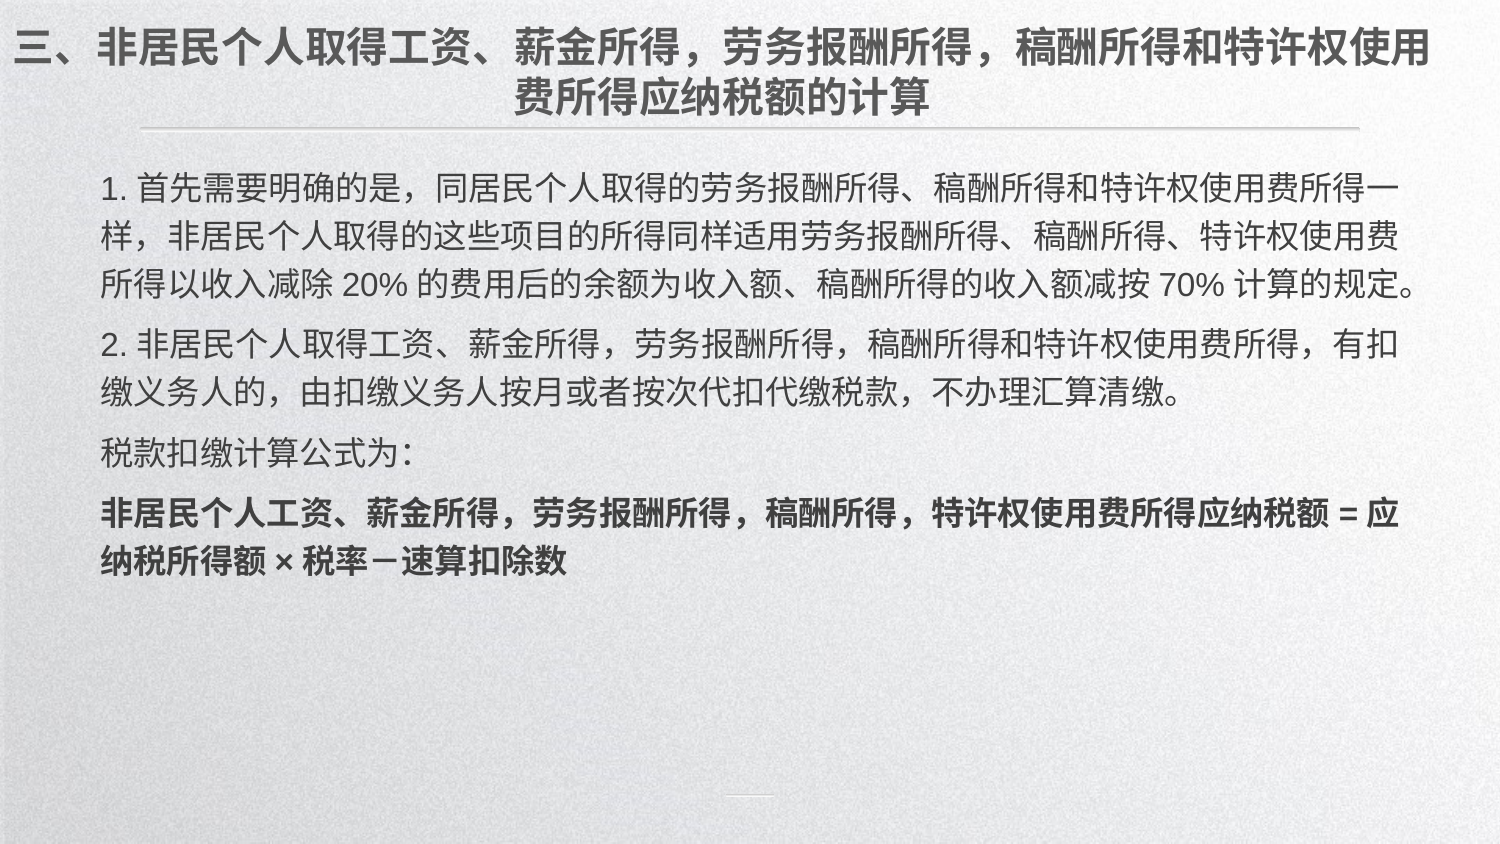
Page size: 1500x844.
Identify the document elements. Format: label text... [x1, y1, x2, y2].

picture [0, 0, 1500, 844]
text_box 1.首先需要明确的是，同居民个人取得的劳务报酬所得、稿酬所得和特许权使用费所得一样，非居民个人取得的这些项目的所得同样适用劳务报酬所得、稿酬所得、特许权使用费所得以收入减除20%的费用后的余额为收入额、稿酬所得的收入额减按70%计算的规定。 2.非居民个人取得工资、薪金所得，劳务报酬所得，稿酬所得和特许权使用费所得，有扣缴义务人的，由扣缴义务人按月或者按次代扣代缴税款，不办理汇算清缴。 税款扣缴计算公式为： 非居民个人工资、薪金所得，劳务报酬所得，稿酬所得，特许权使用费所得应纳税额=应纳税所得额×税率－速算扣除数 [100, 159, 1400, 689]
text_box 三、非居民个人取得工资、薪金所得，劳务报酬所得，稿酬所得和特许权使用费所得应纳税额的计算 [0, 15, 1446, 127]
